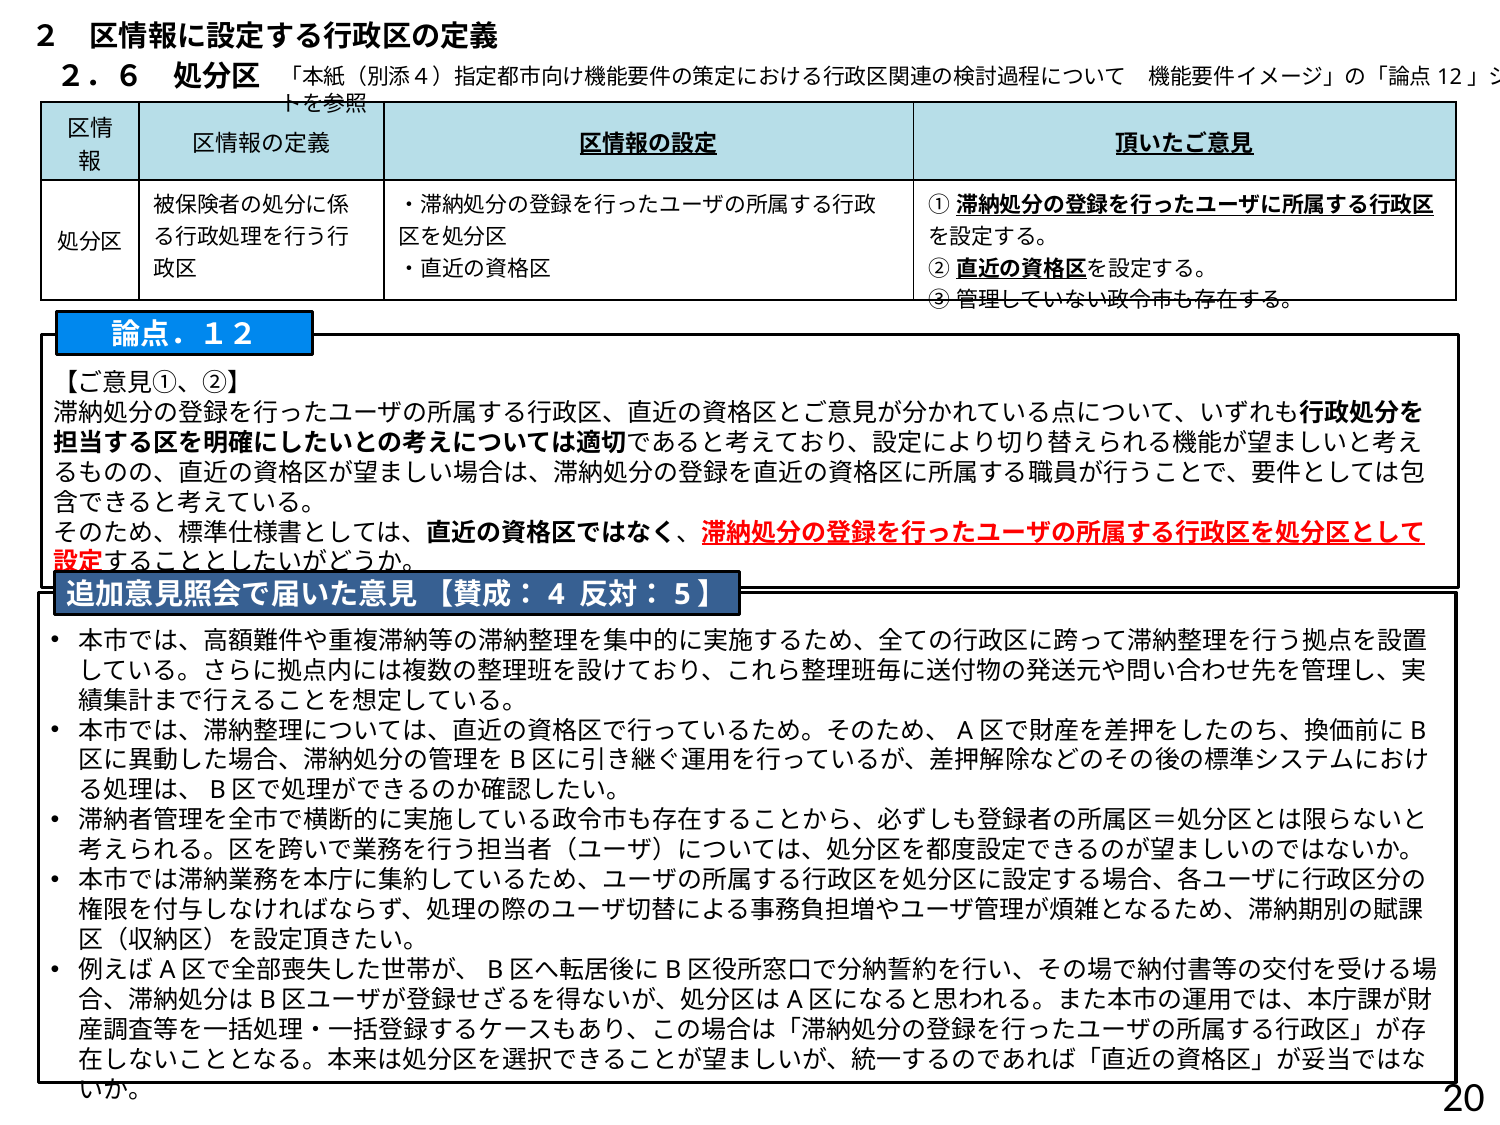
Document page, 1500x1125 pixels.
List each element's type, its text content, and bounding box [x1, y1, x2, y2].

slide_number 19 [1149, 1065, 1500, 1125]
text_box 論点．１２ [55, 309, 315, 356]
text_box 【ご意見①、②】 滞納処分の登録を行ったユーザの所属する行政区、直近の資格区とご意見が分かれている点について、いずれも行政処分を担当する区を明確にしたいとの考えについては適切であると考えており、設定により切り替えられる機能が望ましいと考えるものの、直近の資格区が望ましい場合は、滞納処分の登録を直近の資格区に所属する職員が行うことで、要件としては包含できると考えている。 そのため、標準仕様書としては、直近の資格区ではなく、滞納処分の登録を行ったユーザの所属する行政区を処分区として設定することとしたいがどうか。 [41, 334, 1459, 588]
table_header 区情報の定義 [140, 103, 383, 179]
table_cell 処分区 [42, 181, 138, 299]
table_cell ①滞納処分の登録を行ったユーザに所属する行政区を設定する。 ②直近の資格区を設定する。 ③管理していない政令市も存在する。 [914, 181, 1455, 299]
text_box ２ 区情報に設定する行政区の定義 [16, 2, 1440, 49]
text_box ２．６ 処分区 [41, 42, 1464, 89]
table_cell ・滞納処分の登録を行ったユーザの所属する行政区を処分区 ・直近の資格区 [385, 181, 913, 299]
table_header 頂いたご意見 [914, 103, 1455, 179]
text_box 「本紙（別添４）指定都市向け機能要件の策定における行政区関連の検討過程について 機能要件イメージ」の「論点12」シートを参照 [265, 48, 1500, 91]
table_header 区情報の設定 [385, 103, 913, 179]
text_box 本市では、高額難件や重複滞納等の滞納整理を集中的に実施するため、全ての行政区に跨って滞納整理を行う拠点を設置している。さらに拠点内には複数の整理班を設けており、これら整理班毎に送付物の発送元や問い合わせ先を管理し、実績集計まで行えることを想定している。 本市では、滞納整理については、直近の資格区で行っているため。そのため、A区で財産を差押をしたのち、換価前にB区に異動した場合、滞納処分の管理をB区に引き継ぐ運用を行っているが、差押解除などのその後の標準システムにおける処理は、B区で処理ができるのか確認したい。 滞納者管理を全市で横断的に実施している政令市も存在することから、必ずしも登録者の所属区＝処分区とは限らないと考えられる。区を跨いで業務を行う担当者（ユーザ）については、処分区を都度設定できるのが望ましいのではないか。 本市では滞納業務を本庁に集約しているため、ユーザの所属する行政区を処分区に設定する場合、各ユーザに行政区分の権限を付与しなければならず、処理の際のユーザ切替による事務負担増やユーザ管理が煩雑となるため、滞納期別の賦課区（収納区）を設定頂きたい。 例えばA区で全部喪失した世帯が、B区へ転居後にB区役所窓口で分納誓約を行い、その場で納付書等の交付を受ける場合、滞納処分はB区ユーザが登録せざるを得ないが、処分区はA区になると思われる。また本市の運用では、本庁課が財産調査等を一括処理・一括登録するケースもあり、この場合は「滞納処分の登録を行ったユーザの所属する行政区」が存在しないこととなる。本来は処分区を選択できることが望ましいが、統一するのであれば「直近の資格区」が妥当ではないか。 [38, 592, 1457, 1083]
text_box 追加意見照会で届いた意見 【賛成：4 反対：5】 [52, 569, 741, 616]
table_cell 被保険者の処分に係る行政処理を行う行政区 [140, 181, 383, 299]
table_header 区情報 [42, 103, 138, 179]
